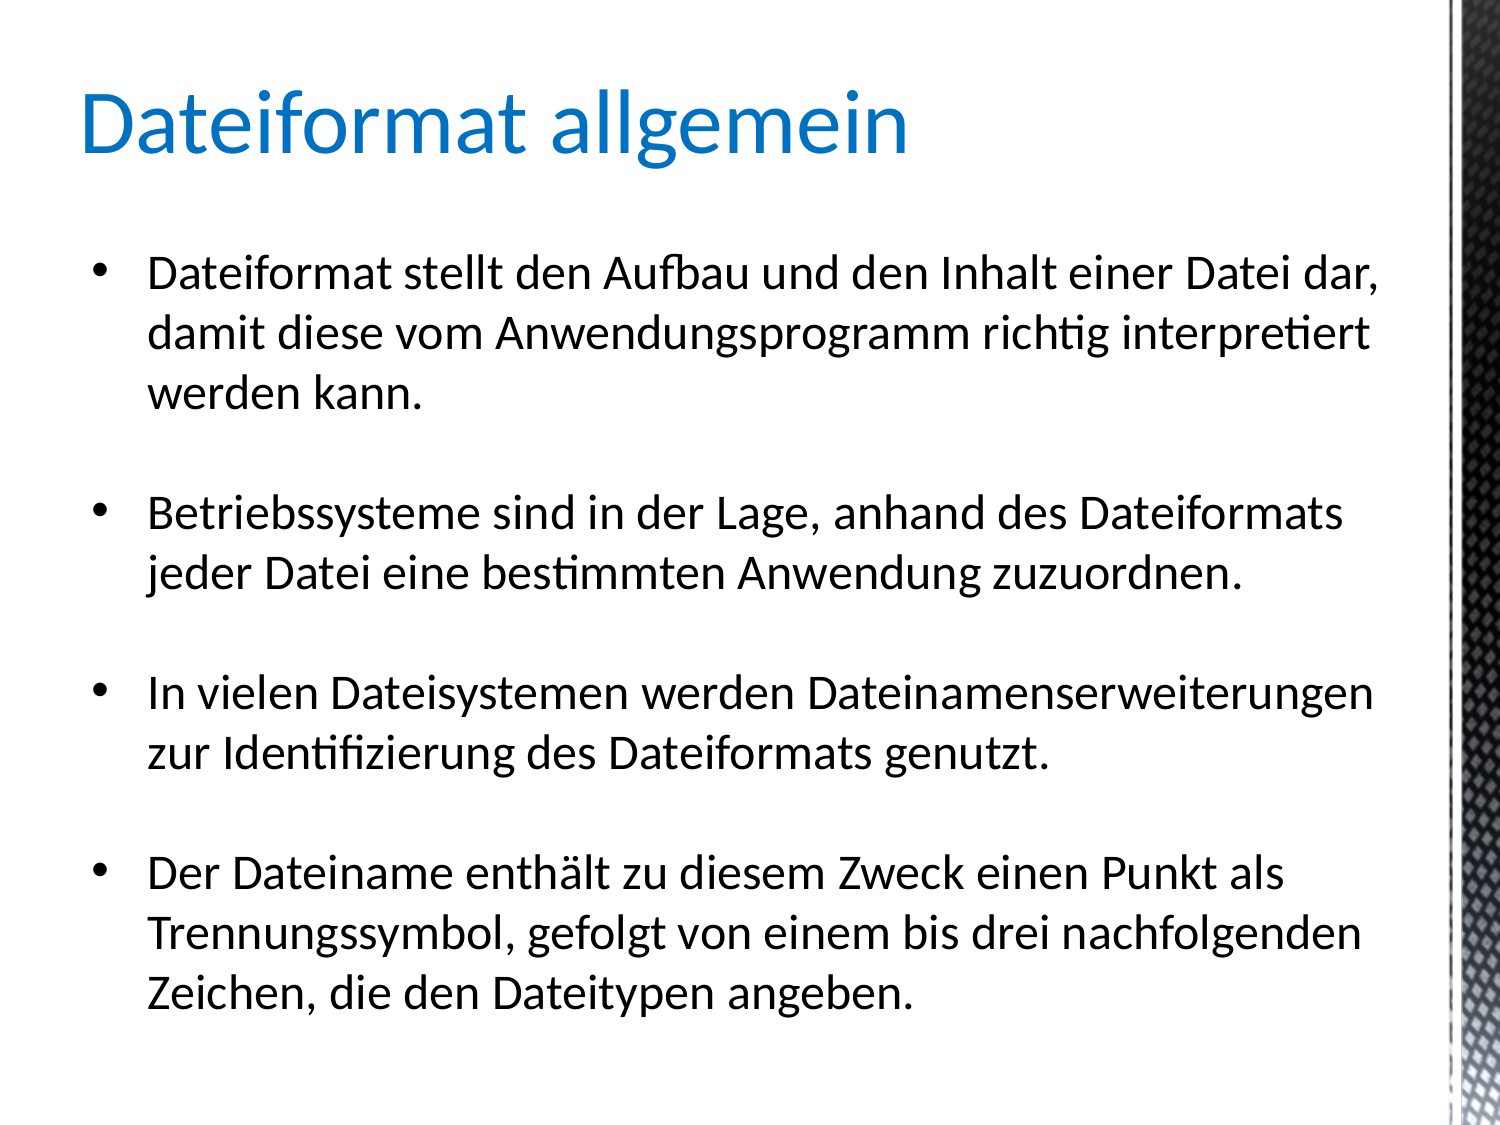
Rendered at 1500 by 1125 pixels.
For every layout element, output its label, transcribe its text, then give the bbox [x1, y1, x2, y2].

text_box Dateiformat stellt den Aufbau und den Inhalt einer Datei dar, damit diese vom Anwendungsprogramm richtig interpretiert werden kann. Betriebssysteme sind in der Lage, anhand des Dateiformats jeder Datei eine bestimmten Anwendung zuzuordnen. In vielen Dateisystemen werden Dateinamenserweiterungen zur Identifizierung des Dateiformats genutzt. Der Dateiname enthält zu diesem Zweck einen Punkt als Trennungssymbol, gefolgt von einem bis drei nachfolgenden Zeichen, die den Dateitypen angeben. [76, 231, 1412, 1027]
picture [1447, 0, 1500, 1125]
text_box Dateiformat allgemein [64, 54, 1412, 180]
